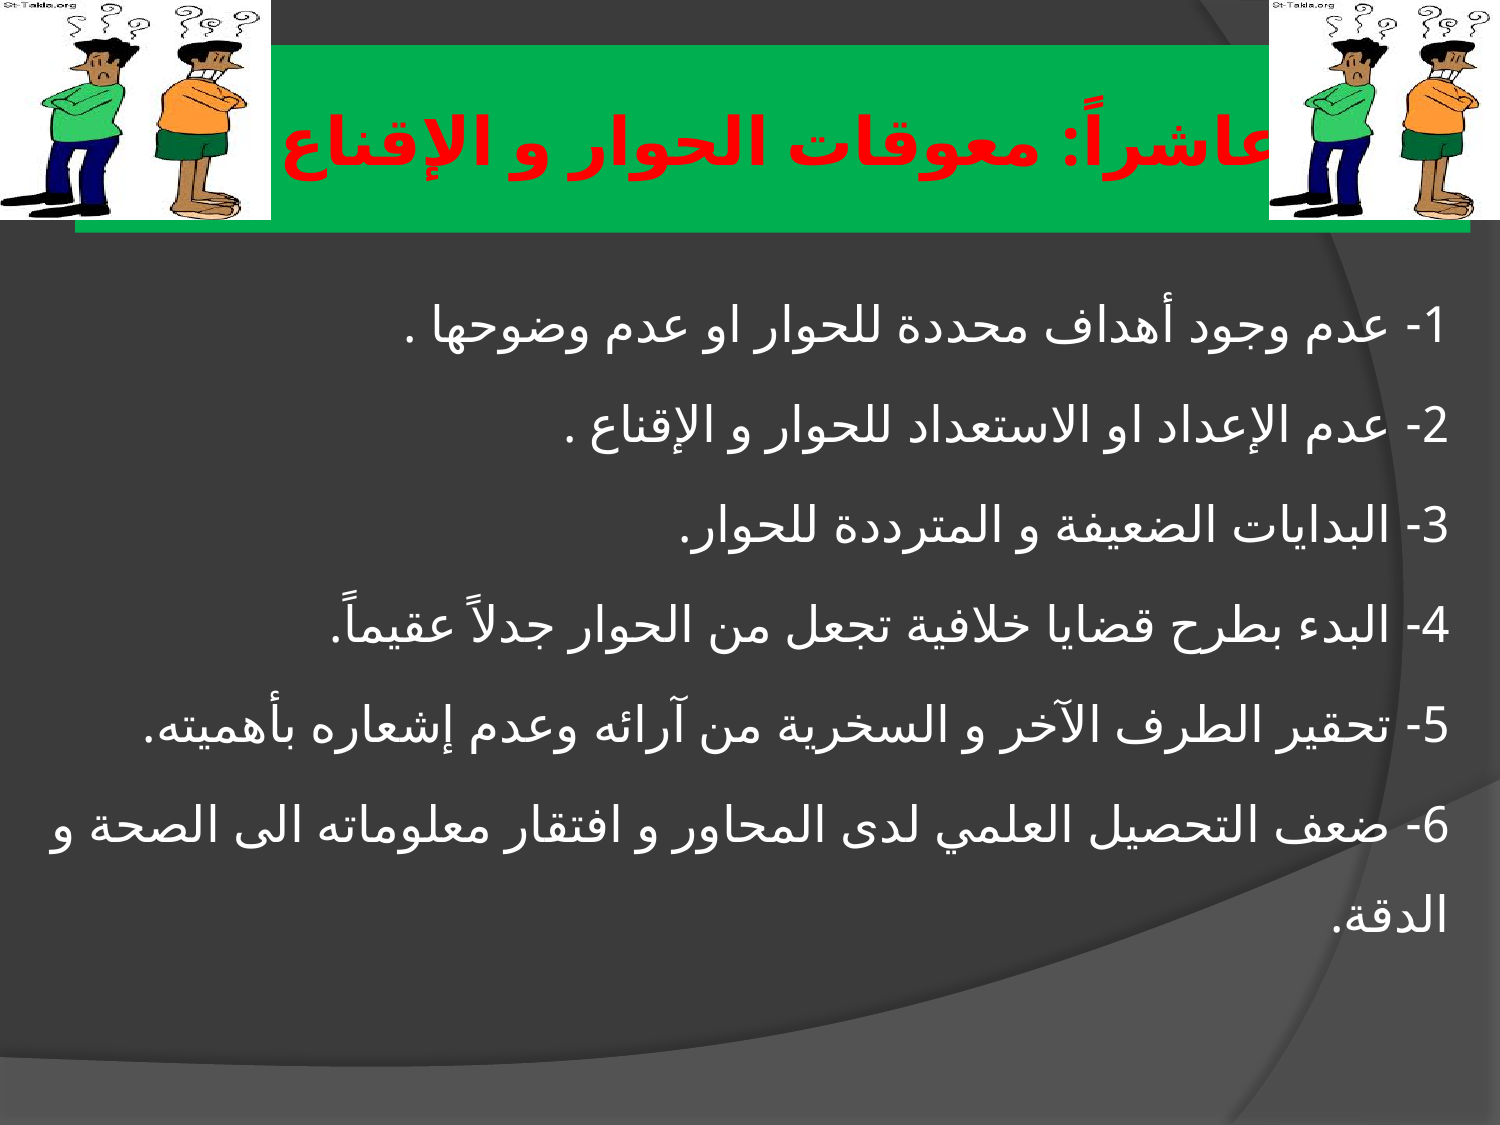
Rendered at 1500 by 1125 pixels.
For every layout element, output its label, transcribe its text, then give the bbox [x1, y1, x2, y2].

title عاشراً: معوقات الحوار و الإقناع [75, 45, 1471, 233]
list 1- عدم وجود أهداف محددة للحوار او عدم وضوحها . 2- عدم الإعداد او الاستعداد للحوار و الإقناع . 3- البدايات الضعيفة و المترددة للحوار. 4- البدء بطرح قضايا خلافية تجعل من الحوار جدلاً عقيماً. 5- تحقير الطرف الآخر و السخرية من آرائه وعدم إشعاره بأهميته. 6- ضعف التحصيل العلمي لدى المحاور و افتقار معلوماته الى الصحة و الدقة. [29, 255, 1471, 998]
picture [0, 0, 271, 221]
picture [1269, 0, 1500, 221]
